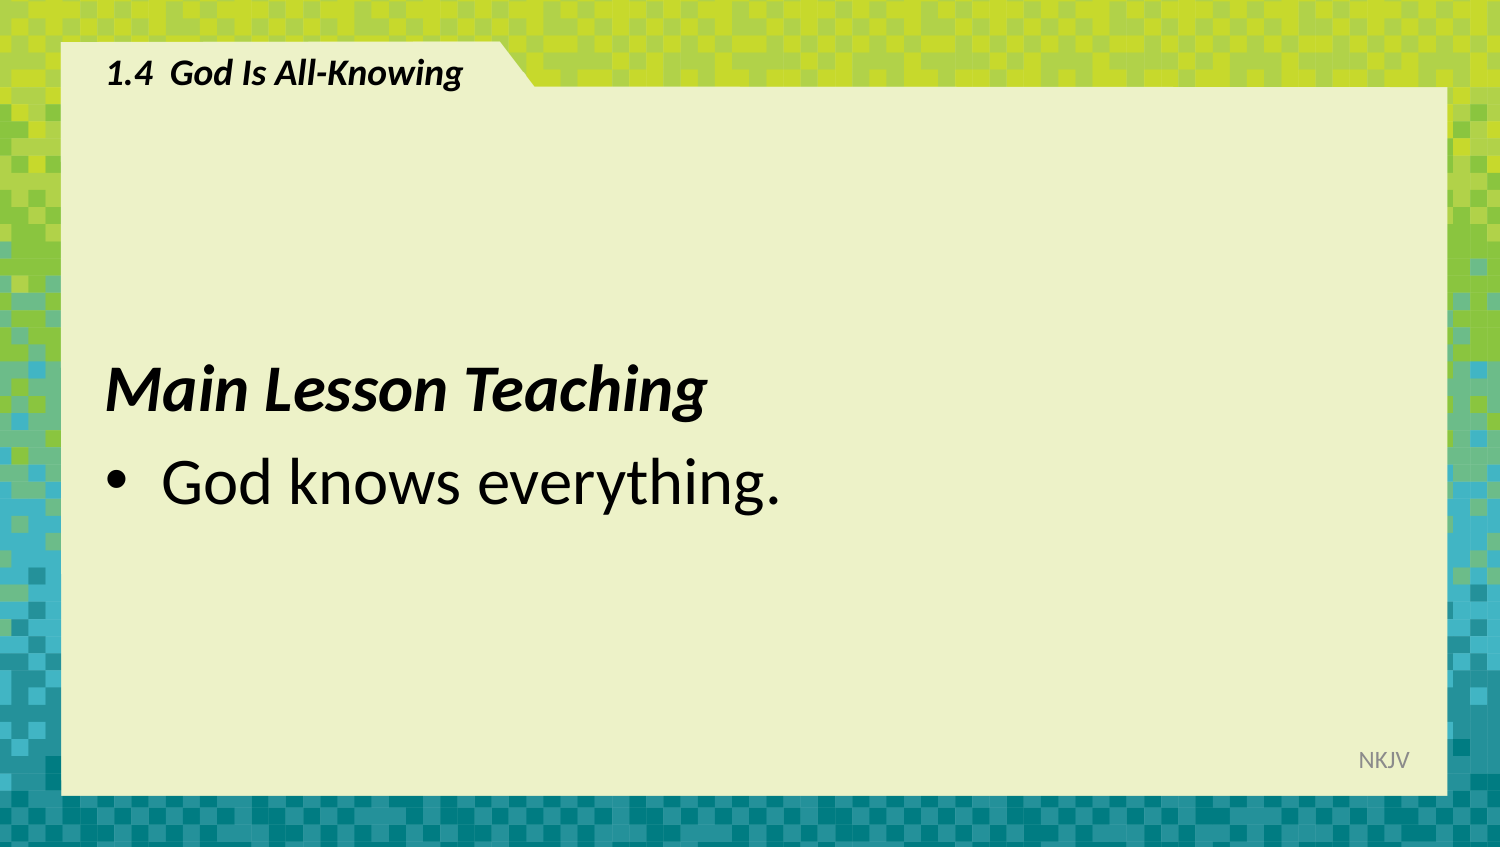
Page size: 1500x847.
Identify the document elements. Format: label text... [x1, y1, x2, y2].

title 1.4 God Is All-Knowing [89, 33, 1420, 108]
list Main Lesson Teaching God knows everything. [89, 141, 1403, 722]
footer NKJV [950, 736, 1425, 782]
picture [0, 0, 1500, 847]
